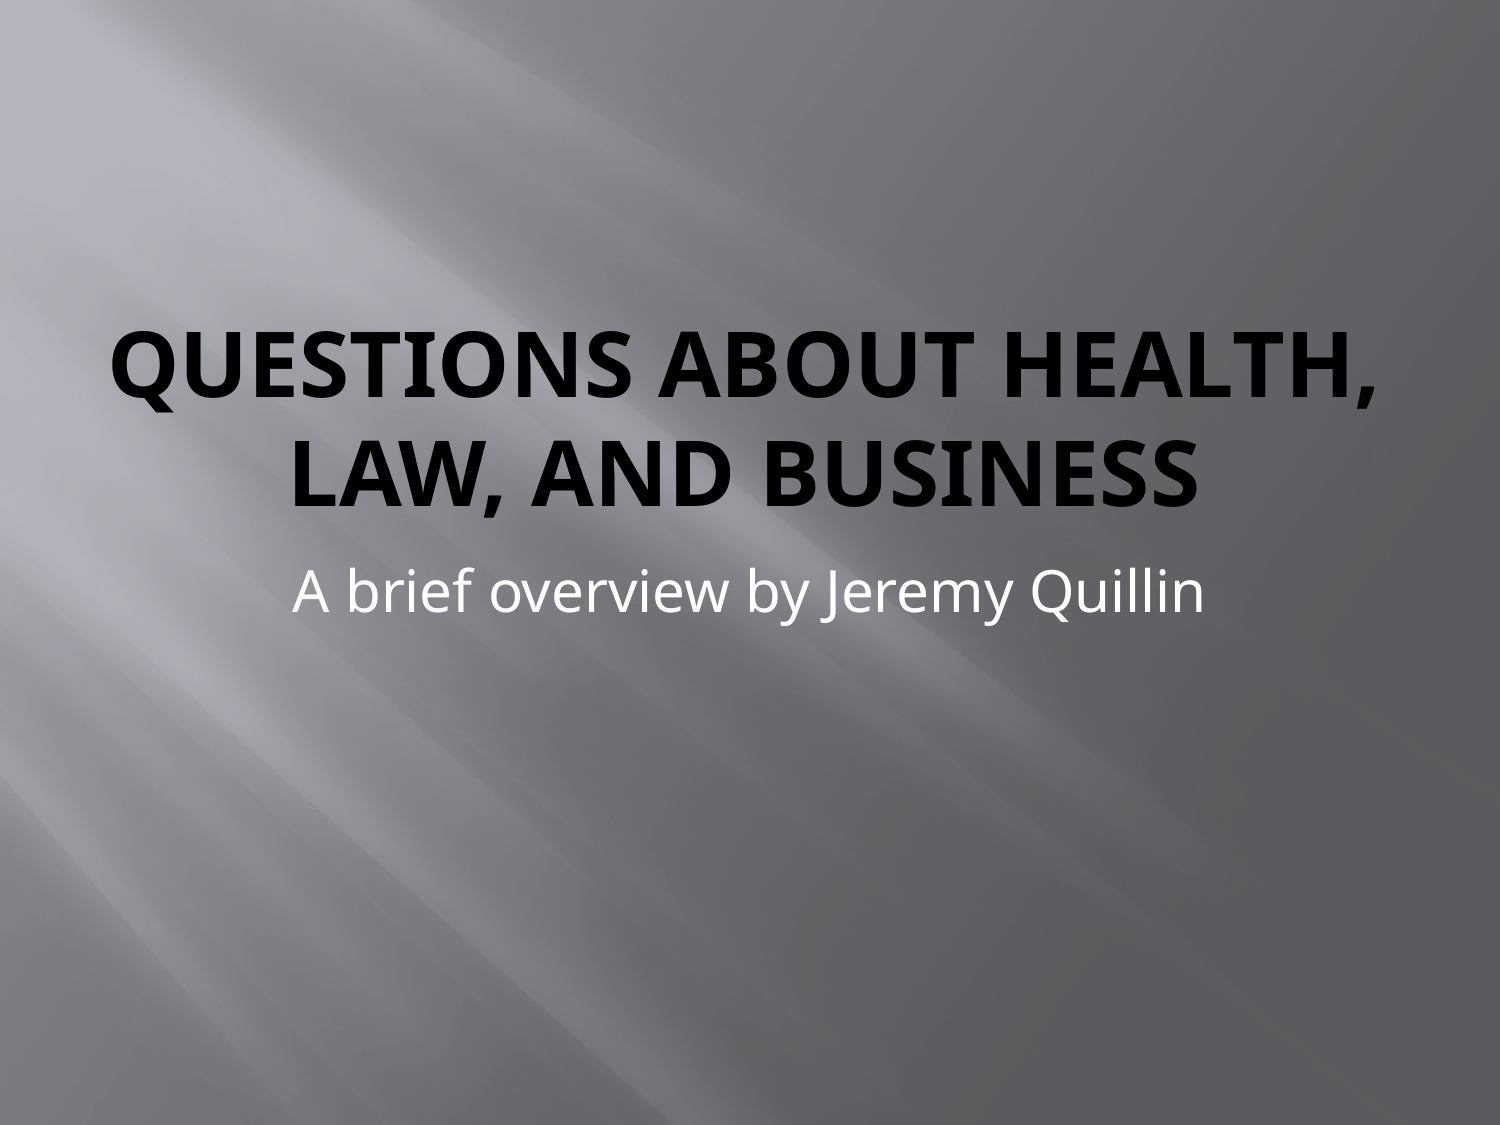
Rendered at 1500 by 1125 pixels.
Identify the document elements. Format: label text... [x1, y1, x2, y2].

subtitle A brief overview by Jeremy Quillin [225, 546, 1275, 834]
title Questions about health, Law, and business [69, 224, 1420, 525]
